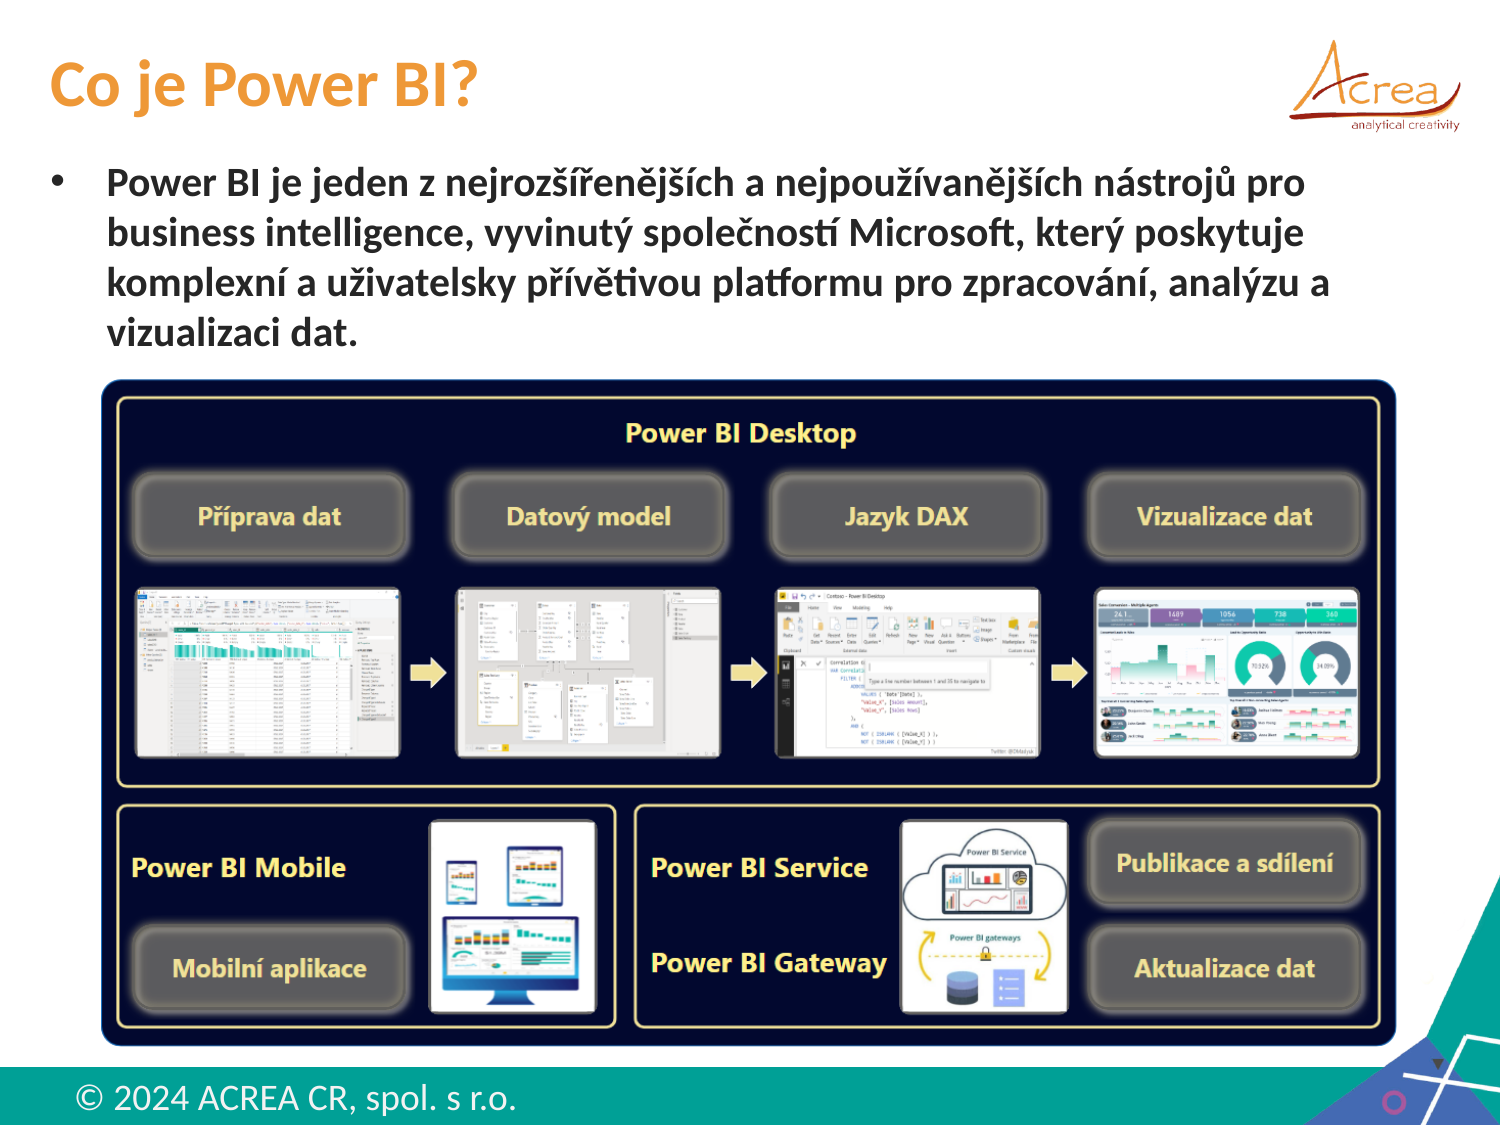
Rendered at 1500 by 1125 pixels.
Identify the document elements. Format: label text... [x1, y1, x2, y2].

list Power BI je jeden z nejrozšířenějších a nejpoužívanějších nástrojů pro business intelligence, vyvinutý společností Microsoft, který poskytuje komplexní a uživatelsky přívětivou platformu pro zpracování, analýzu a vizualizaci dat. [35, 147, 1453, 1010]
picture [97, 373, 1500, 1125]
title Co je Power BI? [35, 35, 1276, 124]
picture [1249, 10, 1500, 161]
